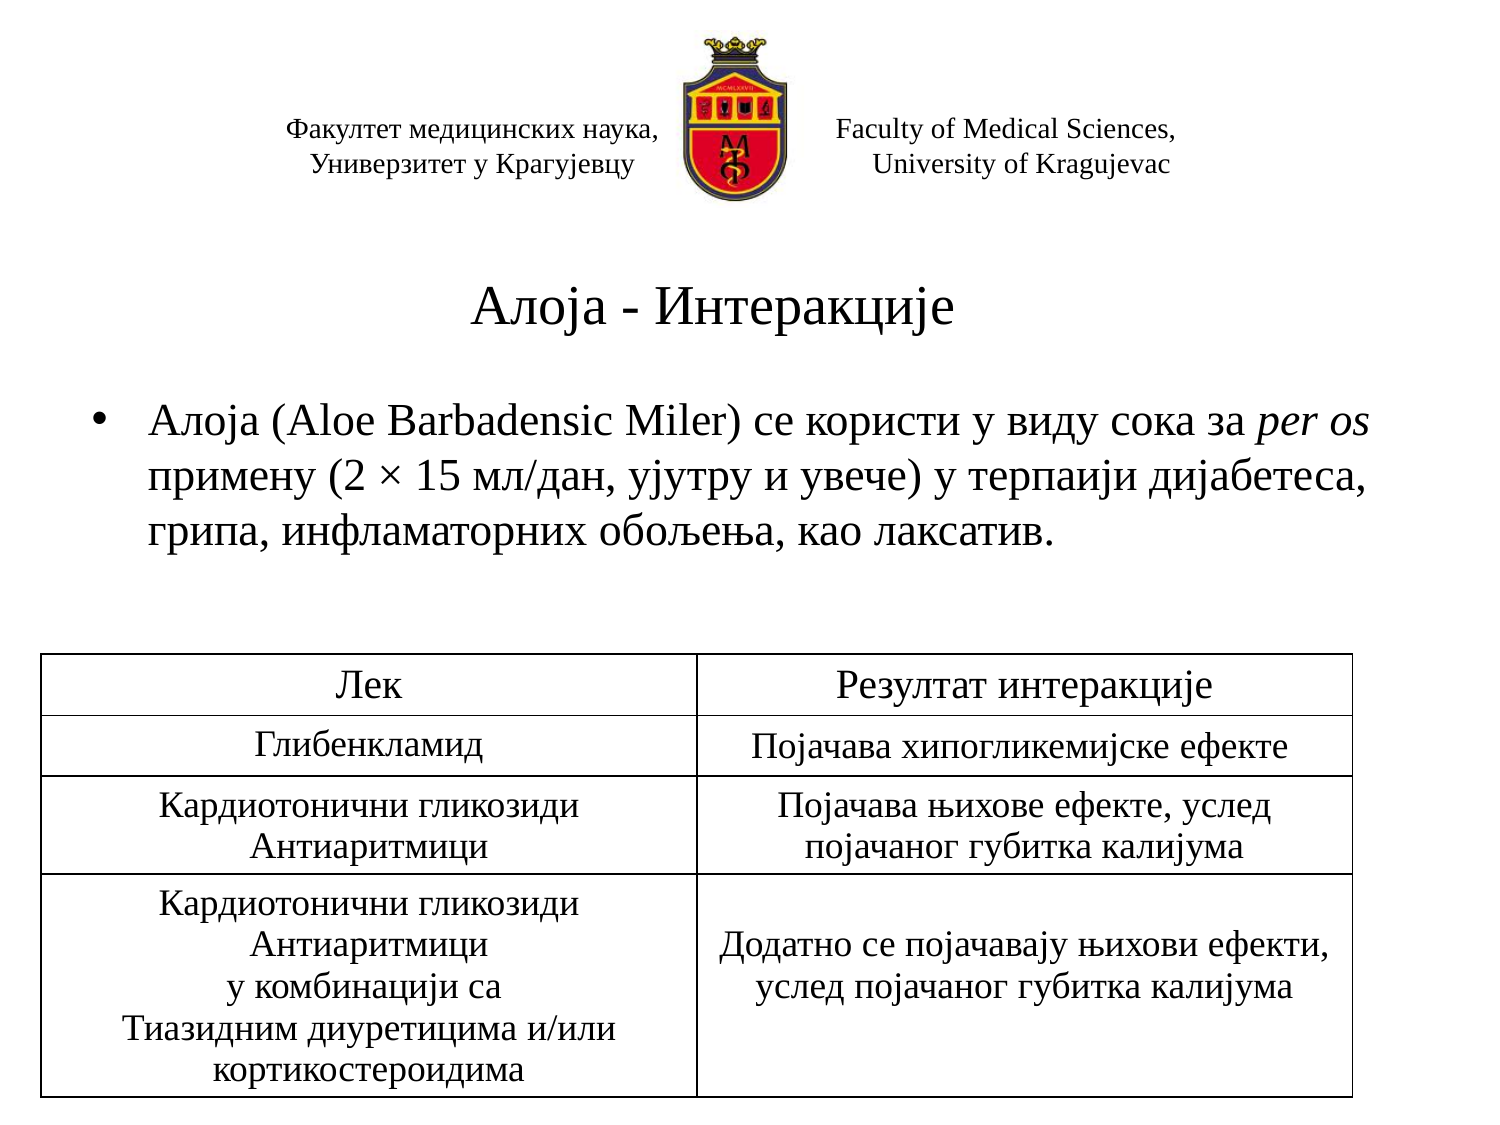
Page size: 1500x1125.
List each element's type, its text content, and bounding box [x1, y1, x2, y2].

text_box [253, 30, 1223, 209]
table_header Резултат интеракције [698, 655, 1352, 715]
title Алоја - Интеракције [100, 208, 1326, 382]
table_header Лек [42, 655, 696, 715]
table_cell Кардиотонични гликозиди Антиаритмици [42, 777, 696, 873]
table_cell Глибенкламид [42, 716, 696, 775]
table_cell Кардиотонични гликозиди Антиаритмици у комбинацији са Тиазидним диуретицима и/или кортикостероидима [42, 875, 696, 1096]
list Алоја (Aloe Barbаdensiс Miler) се користи у виду сока за per os примену (2 × 15 мл/дан, ујутру и увече) у терпаији дијабетеса, грипа, инфламаторних обољења, као лаксатив. [76, 382, 1427, 610]
table_cell Појачава хипогликемијске ефекте [698, 716, 1352, 775]
table_cell Појачава њихове ефекте, услед појачаног губитка калијума [698, 777, 1352, 873]
table_cell Додатно се појачавају њихови ефекти, услед појачаног губитка калијума [698, 875, 1352, 1096]
